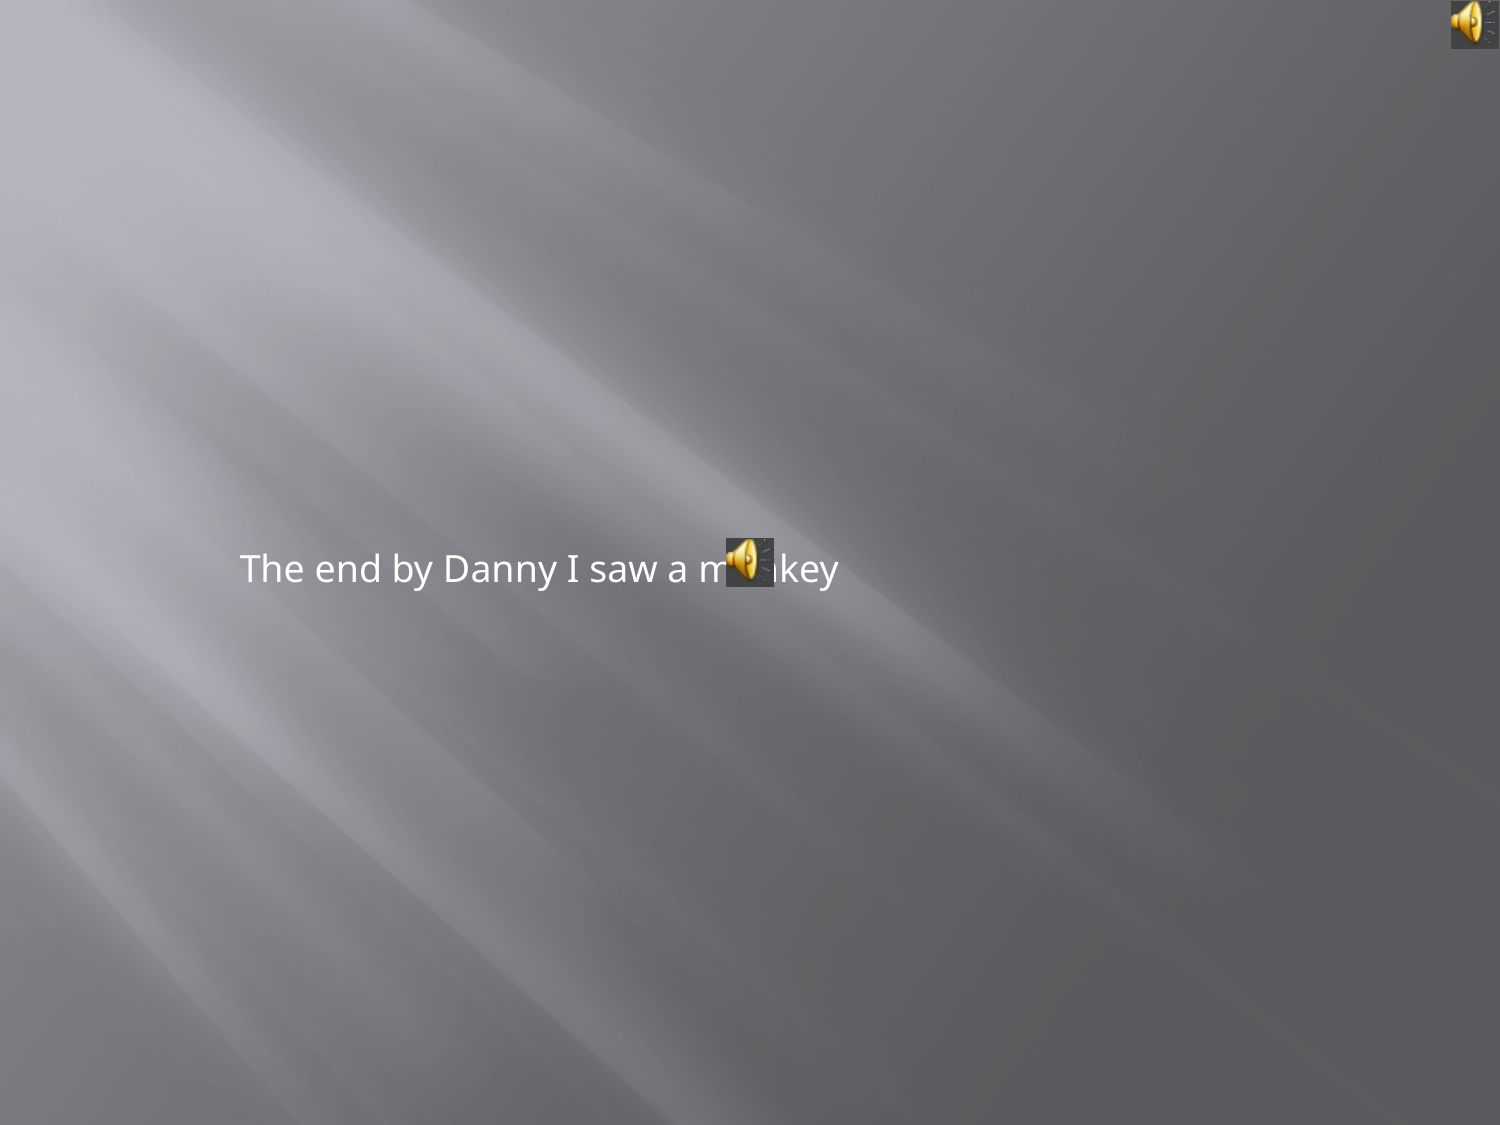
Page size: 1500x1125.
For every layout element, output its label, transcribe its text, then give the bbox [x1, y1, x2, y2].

picture [724, 537, 776, 588]
text_box The end by Danny I saw a monkey [776, 537, 1238, 598]
picture [1449, 0, 1500, 51]
text_box The end by Danny I saw a monkey [225, 537, 734, 598]
